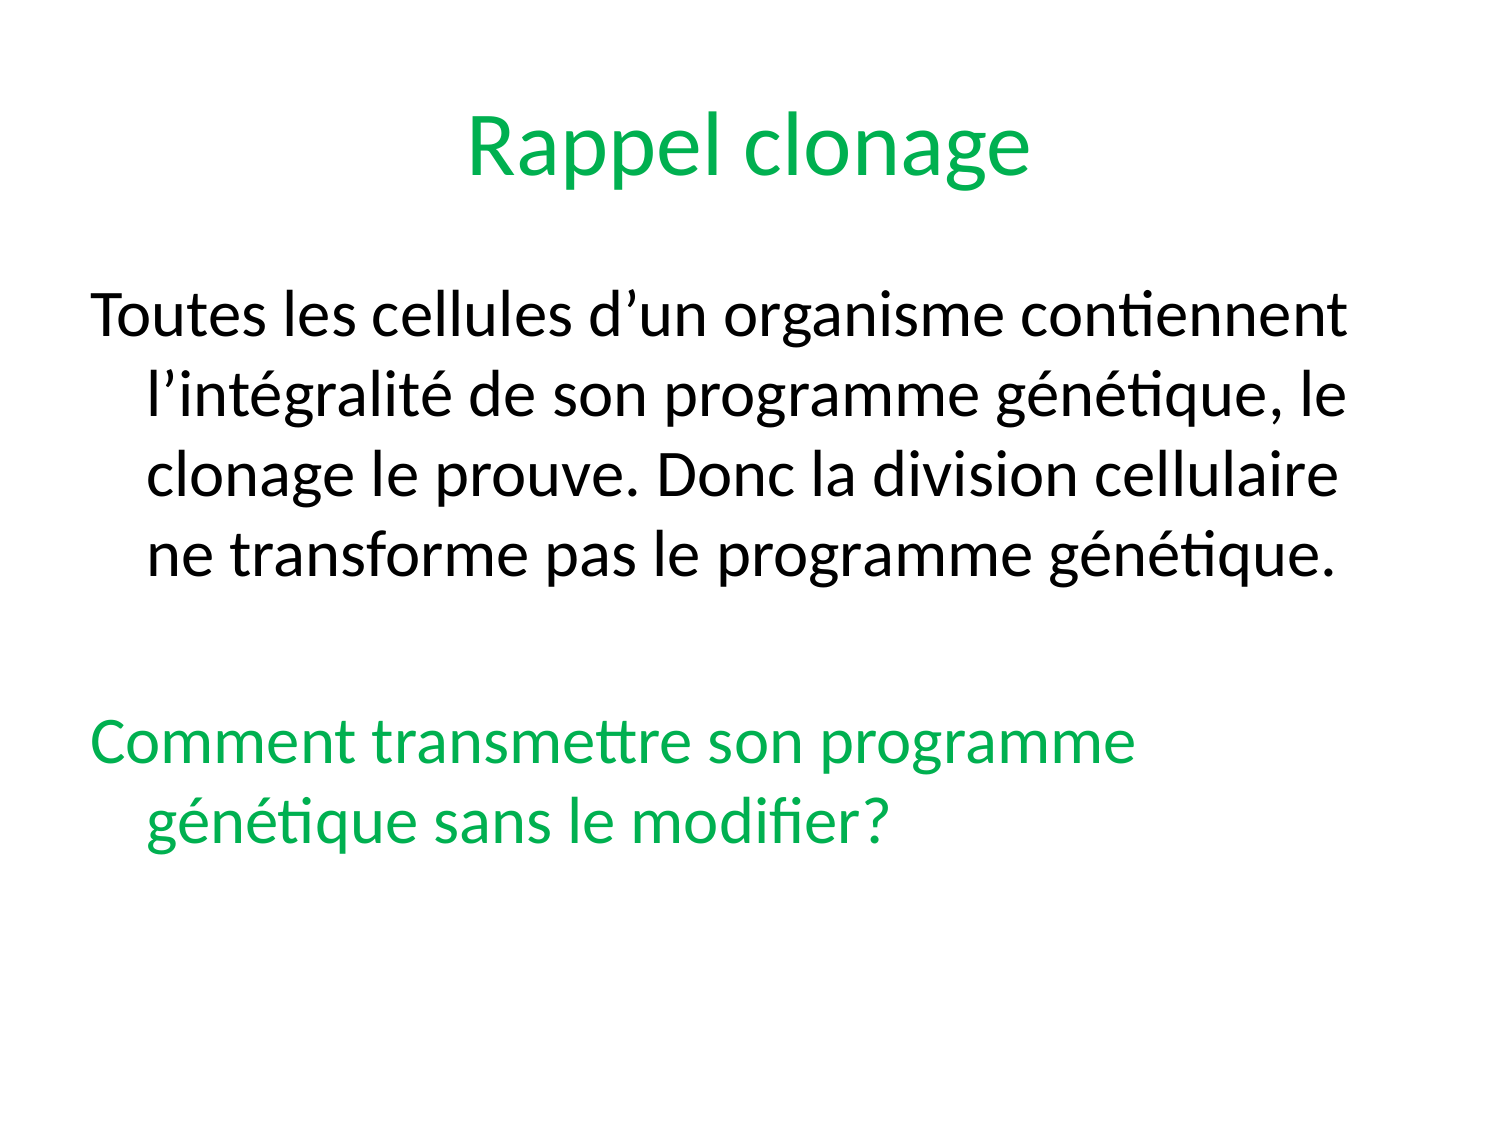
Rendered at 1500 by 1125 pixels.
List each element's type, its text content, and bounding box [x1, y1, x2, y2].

title Rappel clonage [75, 45, 1425, 233]
list Toutes les cellules d’un organisme contiennent l’intégralité de son programme génétique, le clonage le prouve. Donc la division cellulaire ne transforme pas le programme génétique. Comment transmettre son programme génétique sans le modifier? [75, 262, 1425, 1005]
